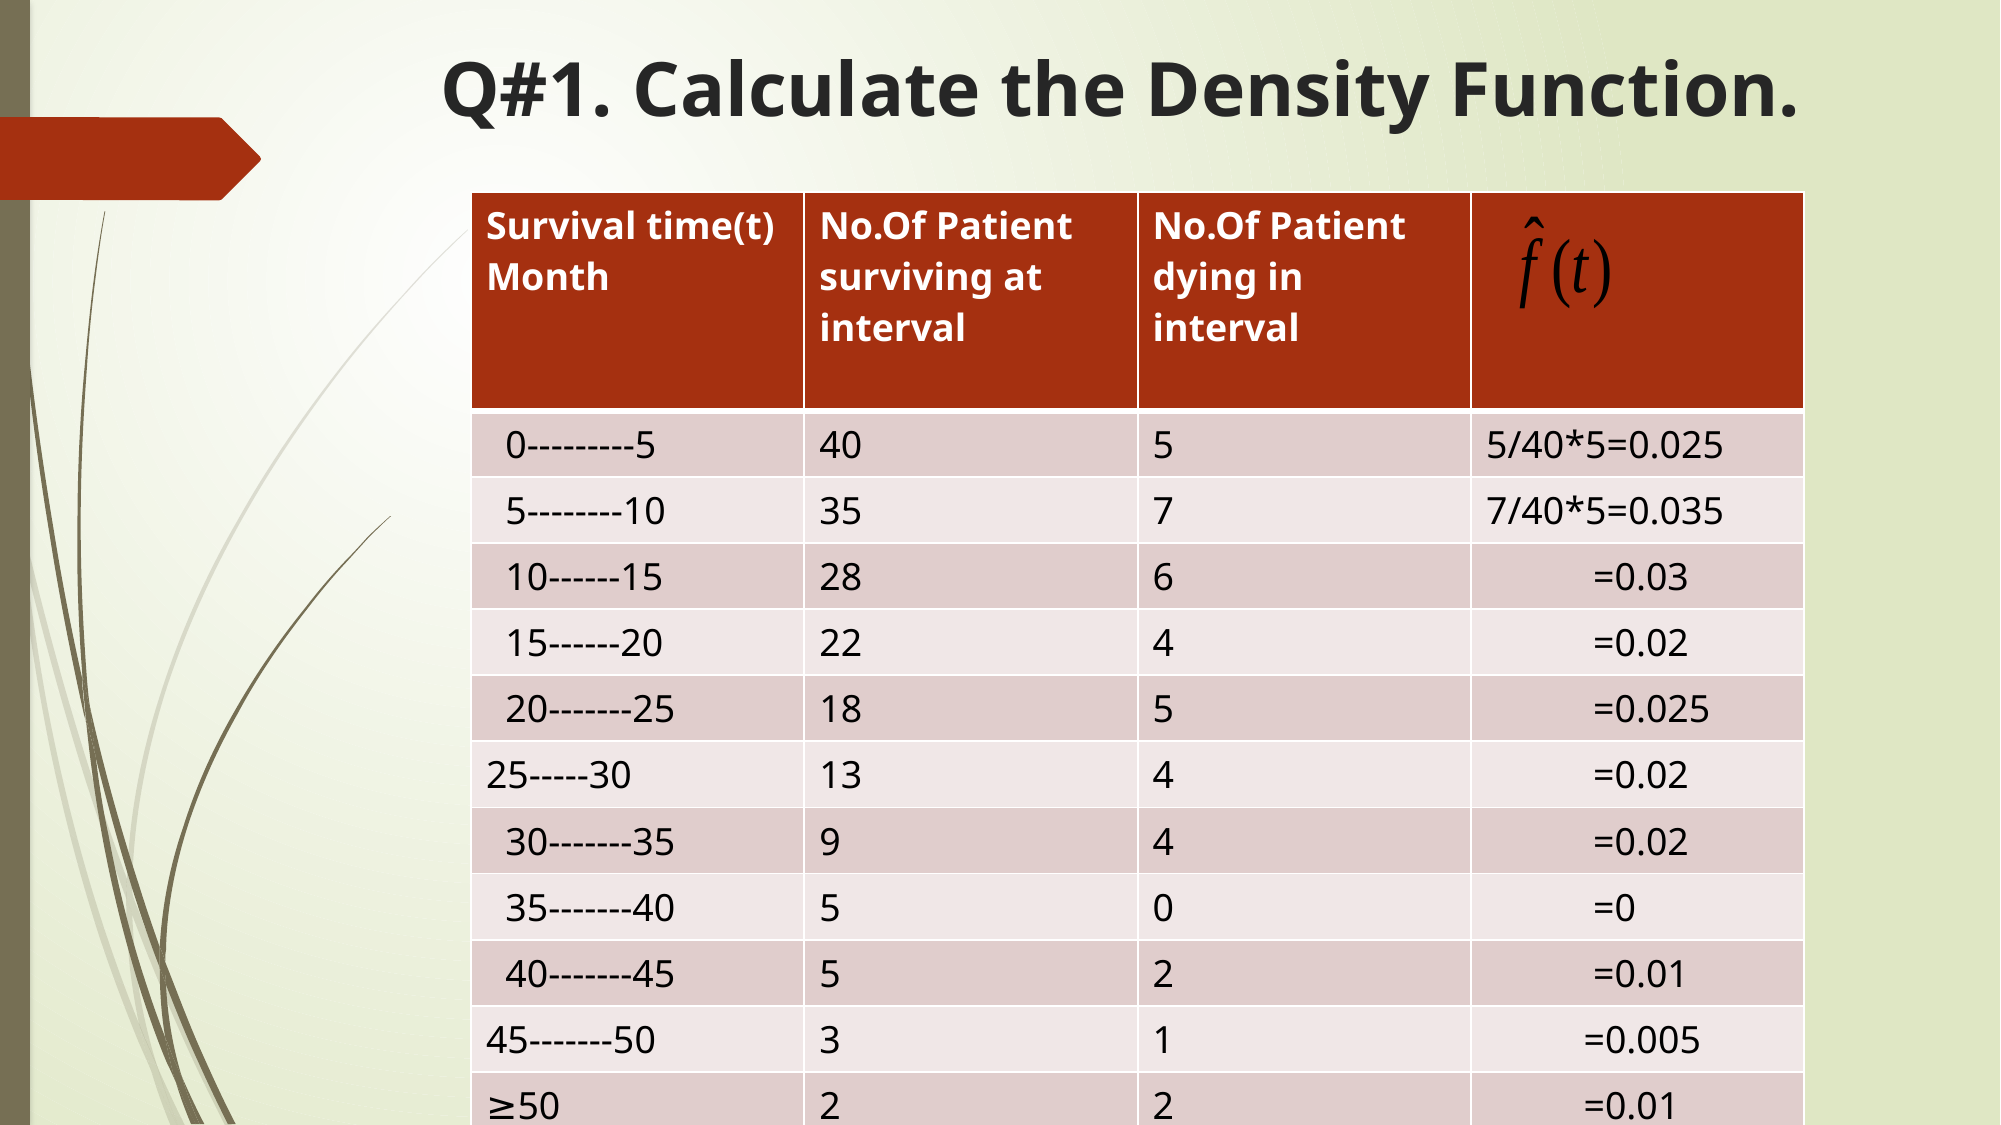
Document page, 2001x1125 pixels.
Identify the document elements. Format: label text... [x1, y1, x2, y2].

table_cell 9 [805, 808, 1137, 873]
table_cell 5/40*5=0.025 [1472, 414, 1803, 476]
table_cell ≥50 [472, 1073, 803, 1125]
table_header Survival time(t) Month [472, 193, 803, 408]
table_cell 6 [1139, 544, 1470, 608]
table_cell 25-----30 [472, 742, 803, 807]
table_cell 22 [805, 610, 1137, 674]
table_cell 40 [805, 414, 1137, 476]
table_cell 2 [1139, 941, 1470, 1005]
table_cell 2 [1139, 1073, 1470, 1125]
table_cell 1 [1139, 1007, 1470, 1071]
table_cell 0 [1139, 874, 1470, 939]
table_cell 4 [1139, 808, 1470, 873]
table_cell 5 [1139, 676, 1470, 740]
table_cell 4 [1139, 610, 1470, 674]
table_cell 5 [1139, 414, 1470, 476]
table_cell 28 [805, 544, 1137, 608]
table_cell =0.01 [1472, 1073, 1803, 1125]
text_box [1498, 203, 1622, 326]
table_cell 18 [805, 676, 1137, 740]
table_cell =0.01 [1472, 941, 1803, 1005]
table_cell =0.025 [1472, 676, 1803, 740]
table_cell =0.02 [1472, 742, 1803, 807]
table_cell 7 [1139, 478, 1470, 542]
title Q#1. Calculate the Density Function. [425, 34, 1888, 1055]
table_cell 2 [805, 1073, 1137, 1125]
table_cell 7/40*5=0.035 [1472, 478, 1803, 542]
table_cell 35-------40 [472, 874, 803, 939]
table_cell 40-------45 [472, 941, 803, 1005]
table_cell 4 [1139, 742, 1470, 807]
table_cell 10------15 [472, 544, 803, 608]
table_cell 5 [805, 874, 1137, 939]
table_cell =0.02 [1472, 808, 1803, 873]
table_cell 5 [805, 941, 1137, 1005]
table_cell =0.02 [1472, 610, 1803, 674]
table_header No.Of Patient dying in interval [1139, 193, 1470, 408]
table_cell 15------20 [472, 610, 803, 674]
table_cell =0 [1472, 874, 1803, 939]
table_cell 20-------25 [472, 676, 803, 740]
table_cell 13 [805, 742, 1137, 807]
table_cell =0.005 [1472, 1007, 1803, 1071]
table_cell 3 [805, 1007, 1137, 1071]
table_cell 45-------50 [472, 1007, 803, 1071]
table_cell 0---------5 [472, 414, 803, 476]
table_header No.Of Patient surviving at interval [805, 193, 1137, 408]
table_cell 5--------10 [472, 478, 803, 542]
table_cell 35 [805, 478, 1137, 542]
table_cell =0.03 [1472, 544, 1803, 608]
table_header [1472, 193, 1803, 408]
table_cell 30-------35 [472, 808, 803, 873]
